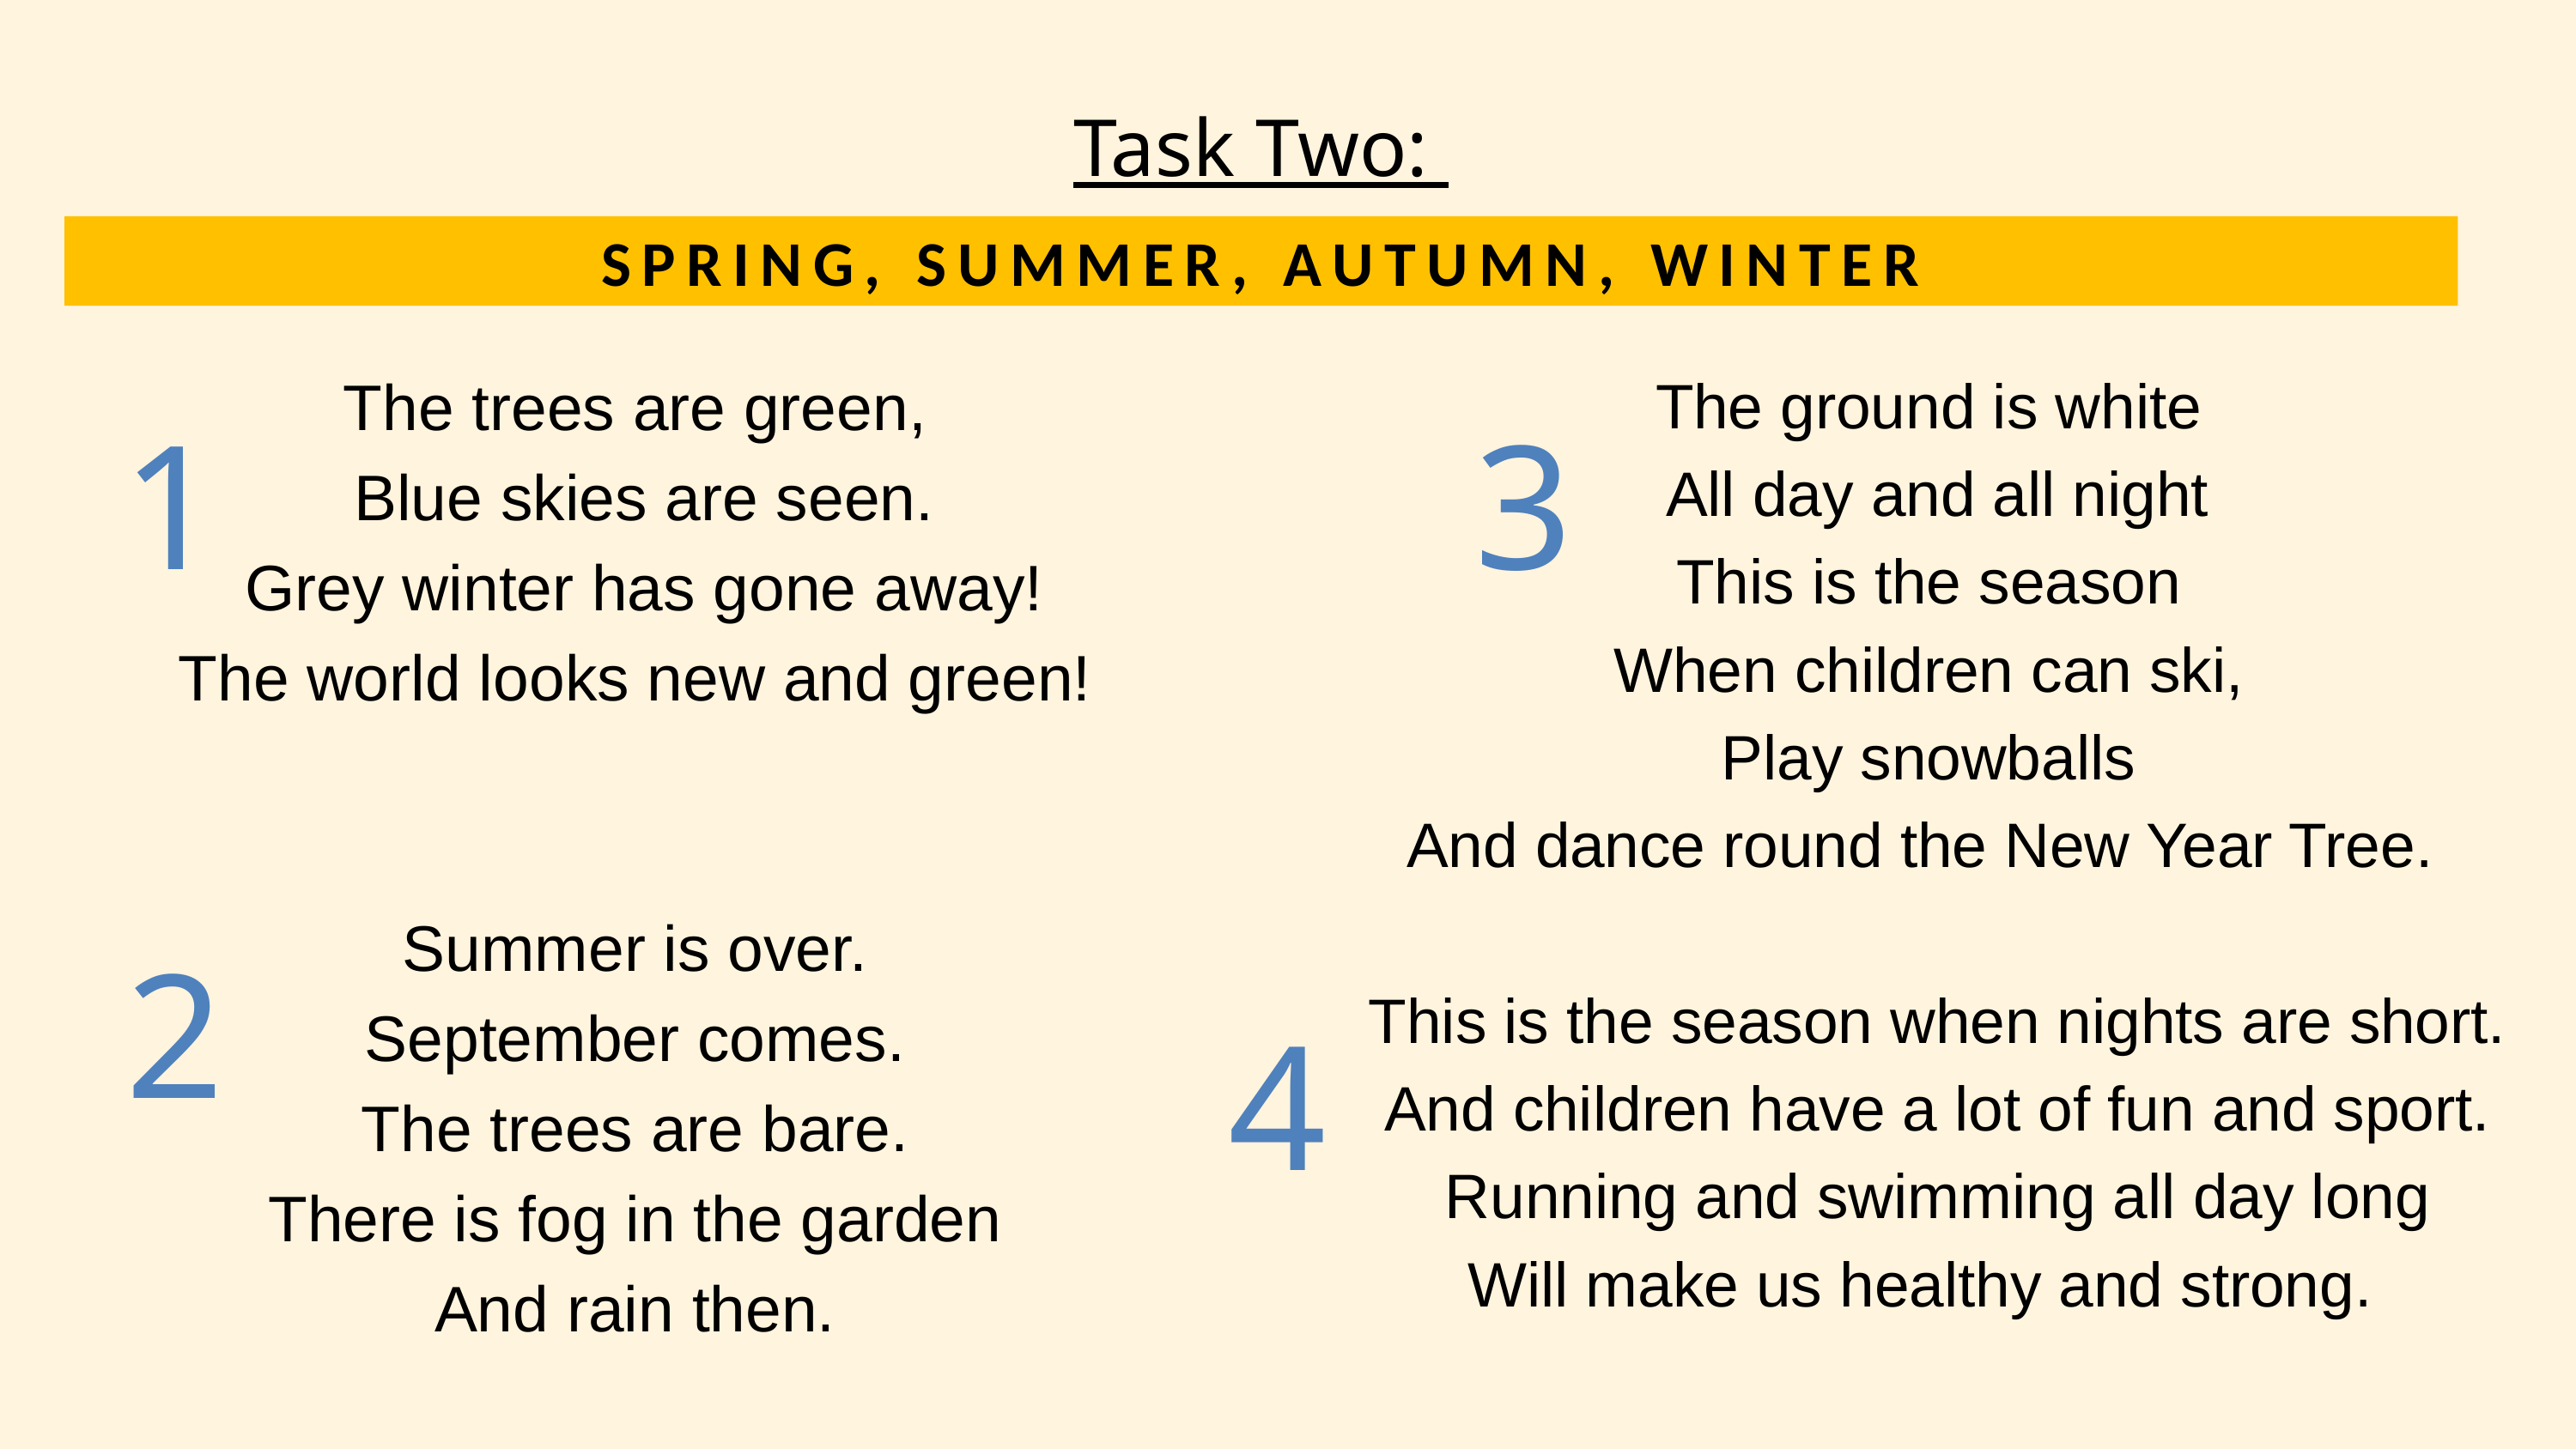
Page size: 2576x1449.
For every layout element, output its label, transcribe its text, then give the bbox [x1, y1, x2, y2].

text_box 3 [1461, 391, 1587, 611]
text_box 2 [112, 920, 238, 1140]
list SPRING, SUMMER, AUTUMN, WINTER [64, 215, 2458, 306]
text_box 1 [109, 391, 234, 611]
list The ground is white All day and all night This is the season When children can ski, Play snowballs And dance round the New Year Tree. This is the season when nights are short. And children have a lot of fun and sport. Running and swimming all day long Will make us healthy and strong. [1341, 359, 2533, 1449]
title Task Two: [64, 39, 2458, 200]
list The trees are green, Blue skies are seen. Grey winter has gone away! The world looks new and green! Summer is over. September comes. The trees are bare. There is fog in the garden And rain then. [64, 359, 1224, 1449]
text_box 4 [1215, 992, 1340, 1212]
